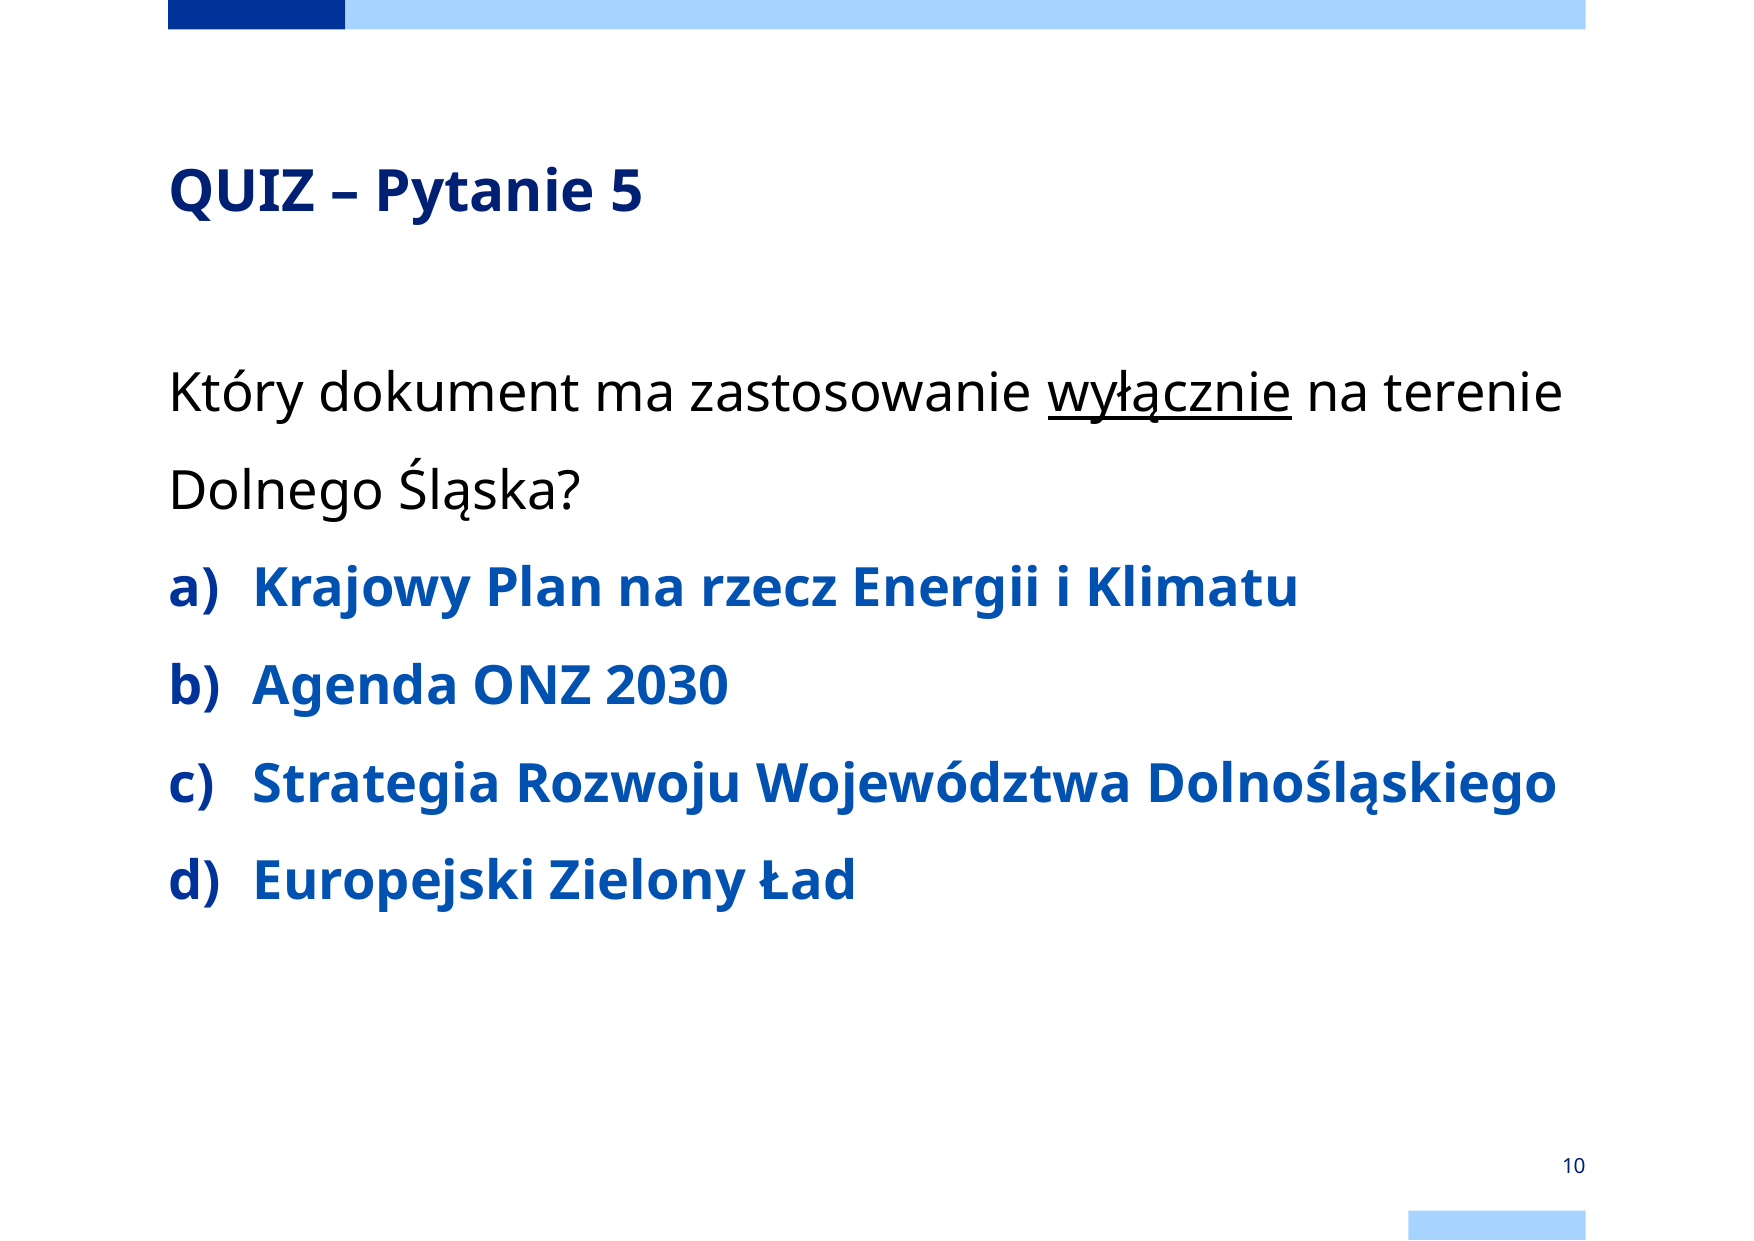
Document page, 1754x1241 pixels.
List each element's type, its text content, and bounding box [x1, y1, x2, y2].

title QUIZ – Pytanie 5 [168, 147, 1586, 324]
list Który dokument ma zastosowanie wyłącznie na terenie Dolnego Śląska? Krajowy Plan na rzecz Energii i Klimatu Agenda ONZ 2030 Strategia Rozwoju Województwa Dolnośląskiego Europejski Zielony Ład [168, 324, 1586, 1093]
slide_number 10 [1408, 1151, 1586, 1182]
